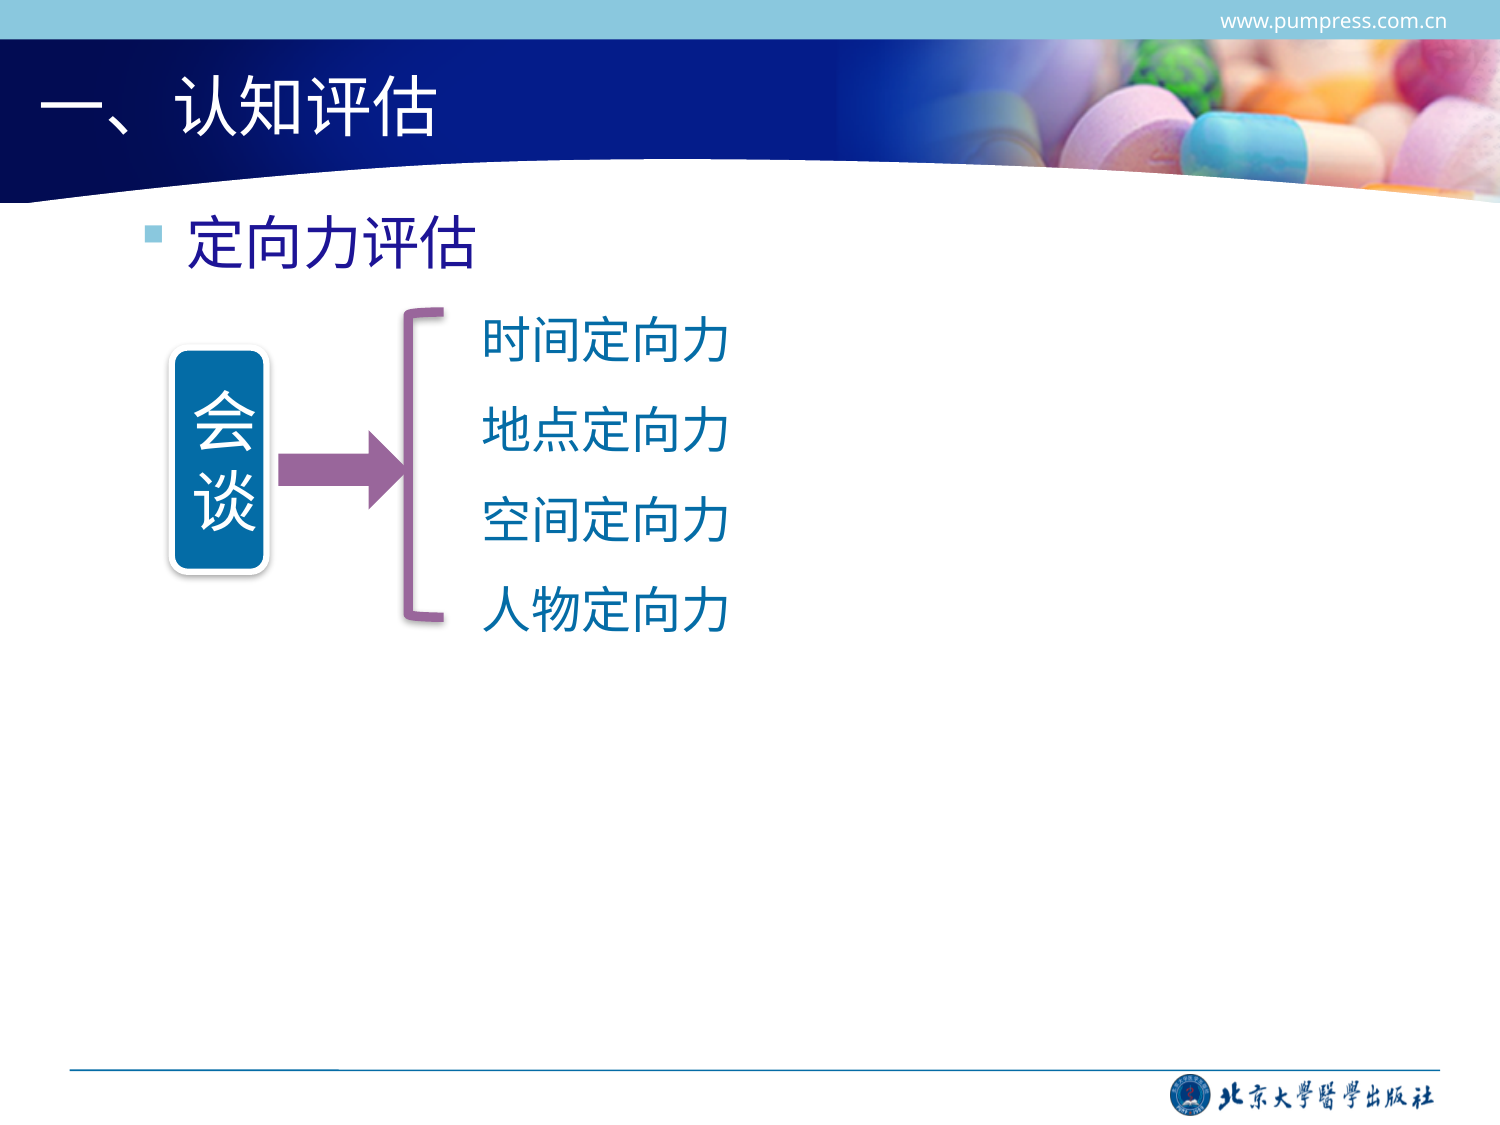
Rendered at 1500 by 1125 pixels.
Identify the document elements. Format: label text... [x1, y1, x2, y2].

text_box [171, 270, 762, 658]
picture [0, 40, 1500, 203]
slide_number www.pumpress.com.cn [1024, 0, 1463, 38]
picture [1170, 1074, 1436, 1118]
list 定向力评估 [49, 198, 1463, 1026]
title 一、认知评估 [23, 58, 1349, 152]
